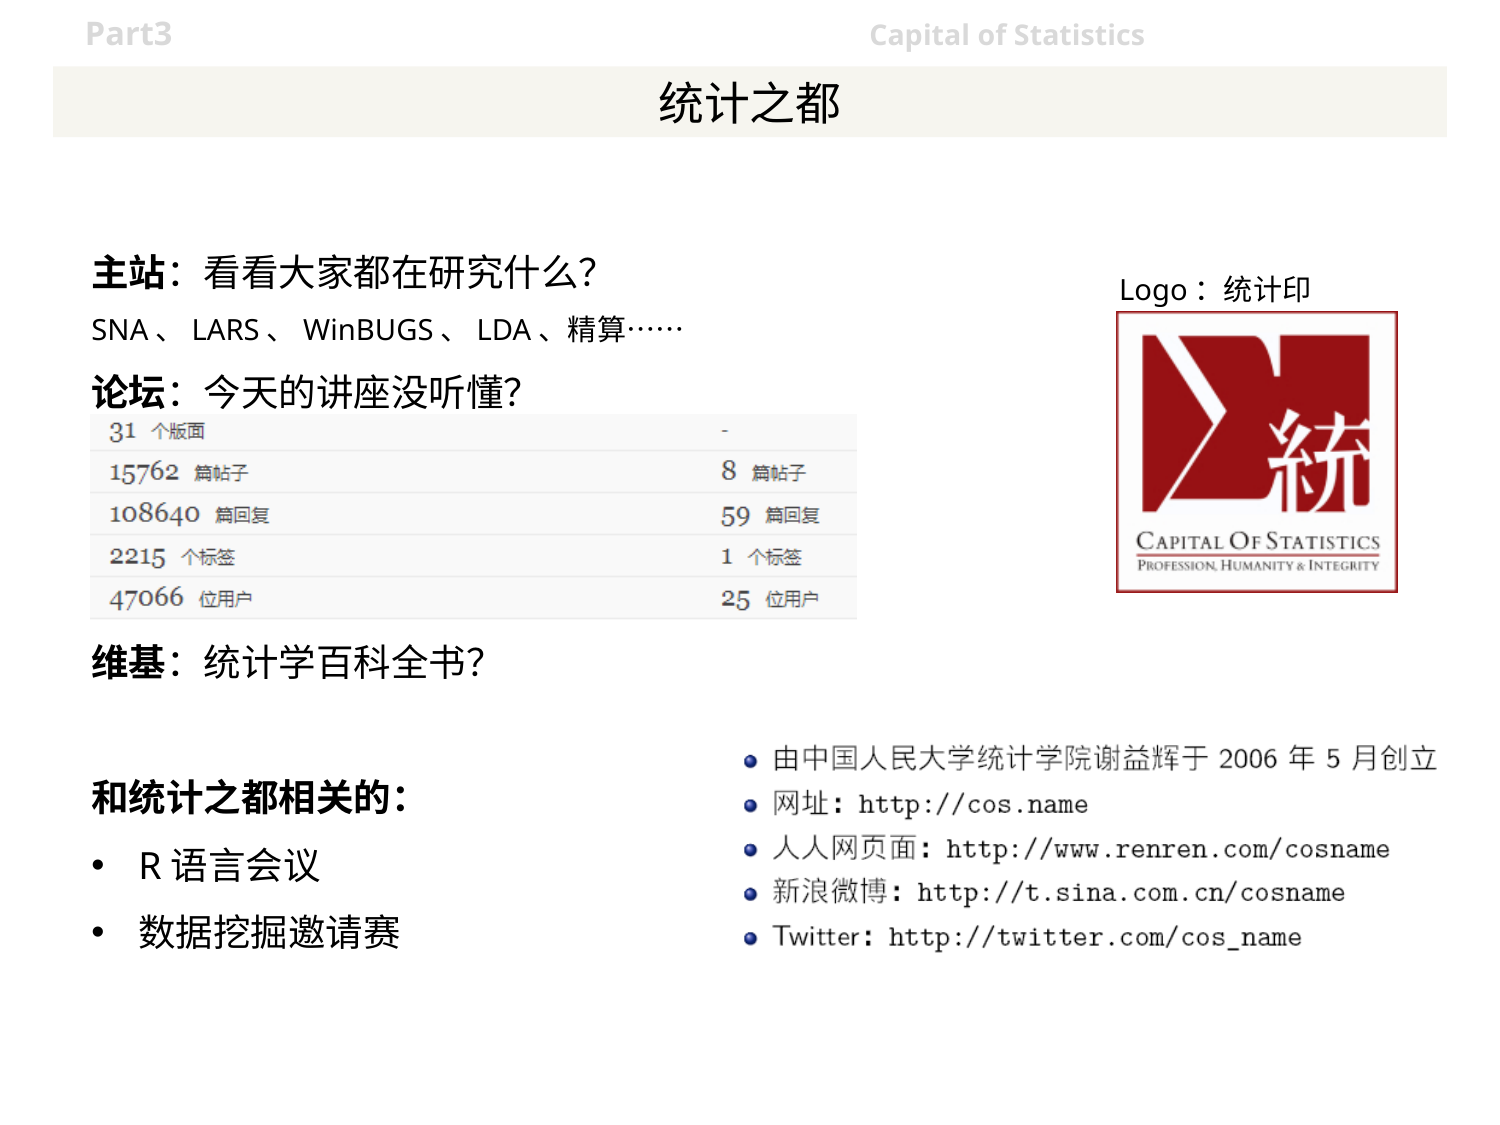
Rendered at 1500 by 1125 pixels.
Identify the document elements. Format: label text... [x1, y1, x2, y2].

picture [89, 413, 857, 630]
picture [736, 725, 1467, 965]
title 统计之都 [53, 66, 1447, 138]
text_box 主站：看看大家都在研究什么？ SNA、LARS、WinBUGS、LDA、精算…… 论坛：今天的讲座没听懂？ 维基：统计学百科全书？ 和统计之都相关的： R语言会议 数据挖掘邀请赛 [76, 219, 1412, 962]
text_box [1104, 263, 1398, 593]
